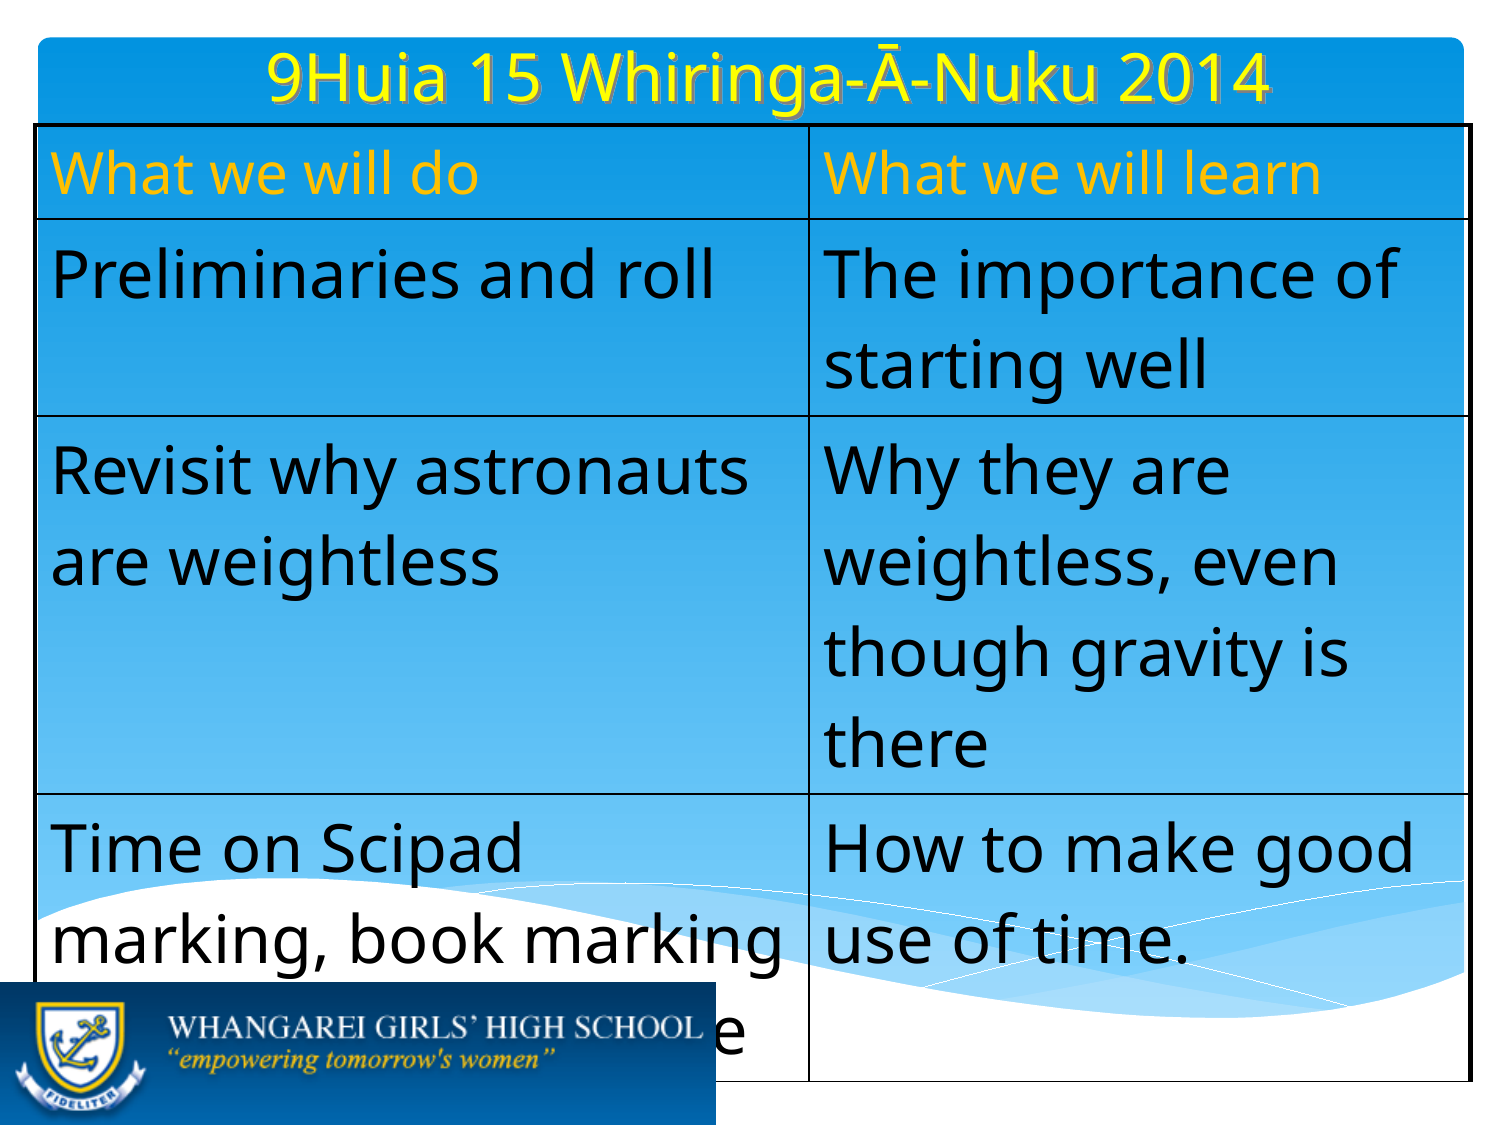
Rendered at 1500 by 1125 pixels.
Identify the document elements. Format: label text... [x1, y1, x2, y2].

table_cell Why they are weightless, even though gravity is there [810, 417, 1468, 793]
text_box 9Huia 15 Whiringa-Ā-Nuku 2014 [162, 24, 1375, 123]
table_cell Revisit why astronauts are weightless [37, 417, 808, 793]
table_cell Preliminaries and roll [37, 220, 808, 415]
picture [0, 982, 716, 1125]
table_header What we will learn [810, 127, 1468, 218]
table_cell The importance of starting well [810, 220, 1468, 415]
table_header What we will do [37, 127, 808, 218]
table_cell How to make good use of time. [810, 795, 1468, 1081]
table_cell Time on Scipad marking, book marking and the new title page [37, 795, 808, 1081]
